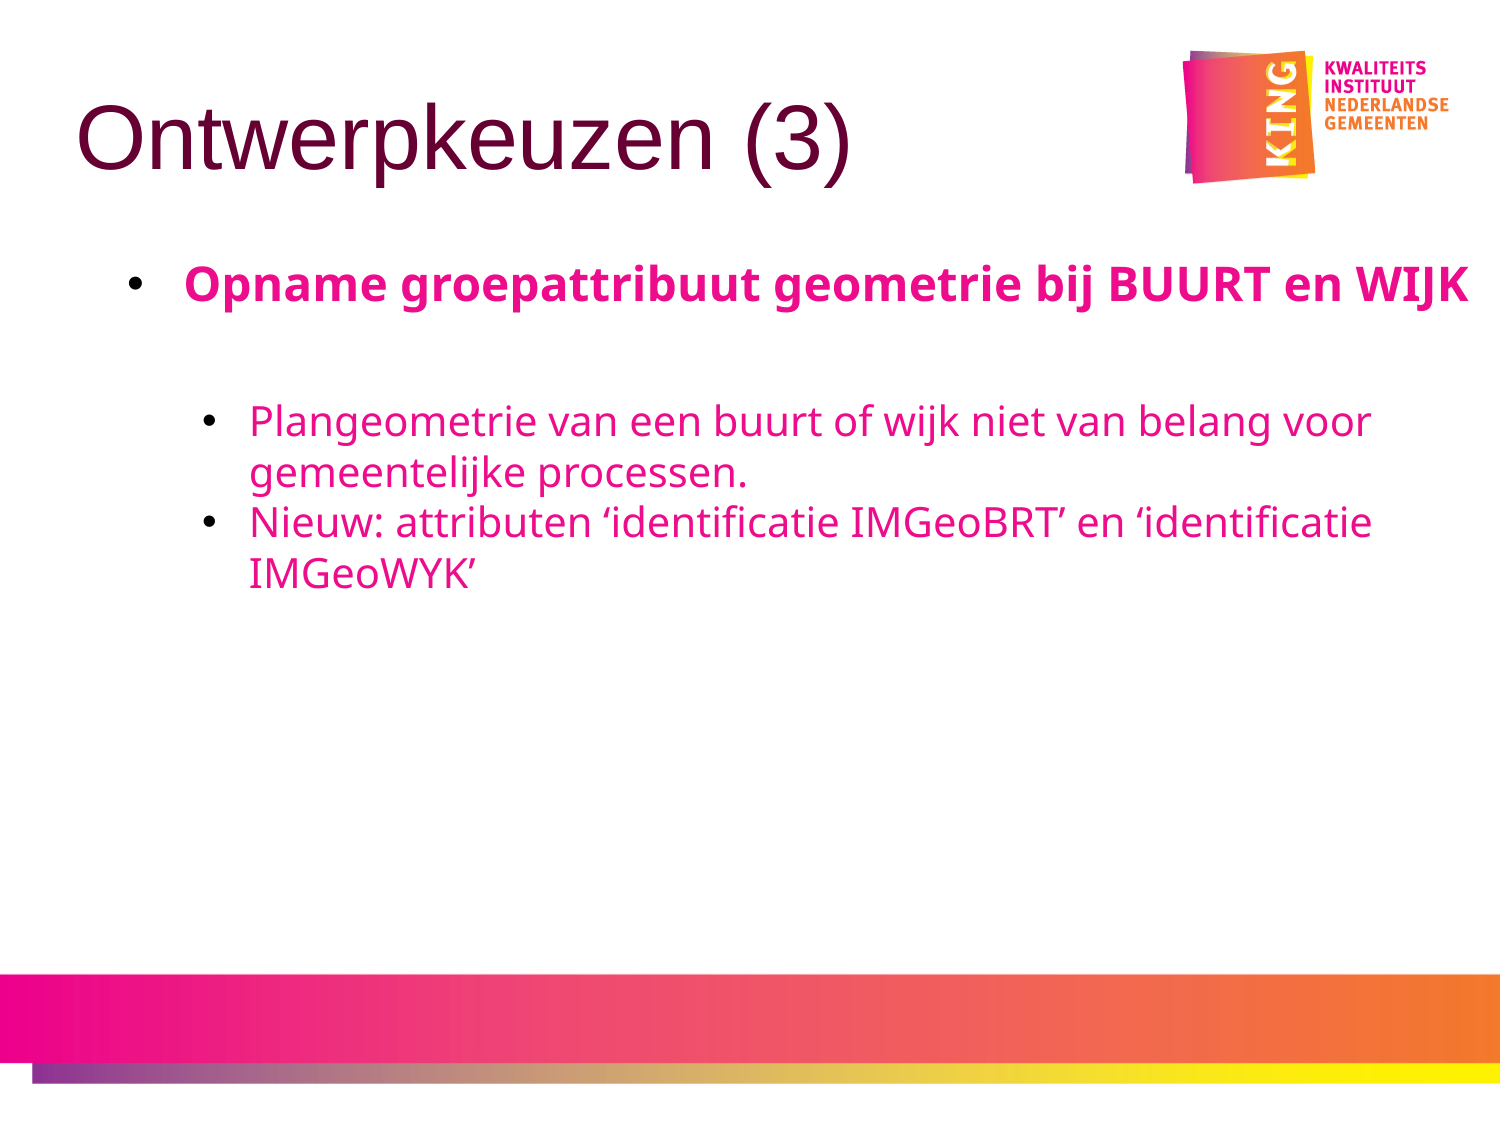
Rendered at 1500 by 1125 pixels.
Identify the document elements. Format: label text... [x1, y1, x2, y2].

title Ontwerpkeuzen (3) [74, 44, 1425, 233]
list Opname groepattribuut geometrie bij BUURT en WIJK Plangeometrie van een buurt of wijk niet van belang voor gemeentelijke processen. Nieuw: attributen ‘identificatie IMGeoBRT’ en ‘identificatie IMGeoWYK’ [111, 245, 1500, 989]
picture [0, 0, 1500, 1125]
